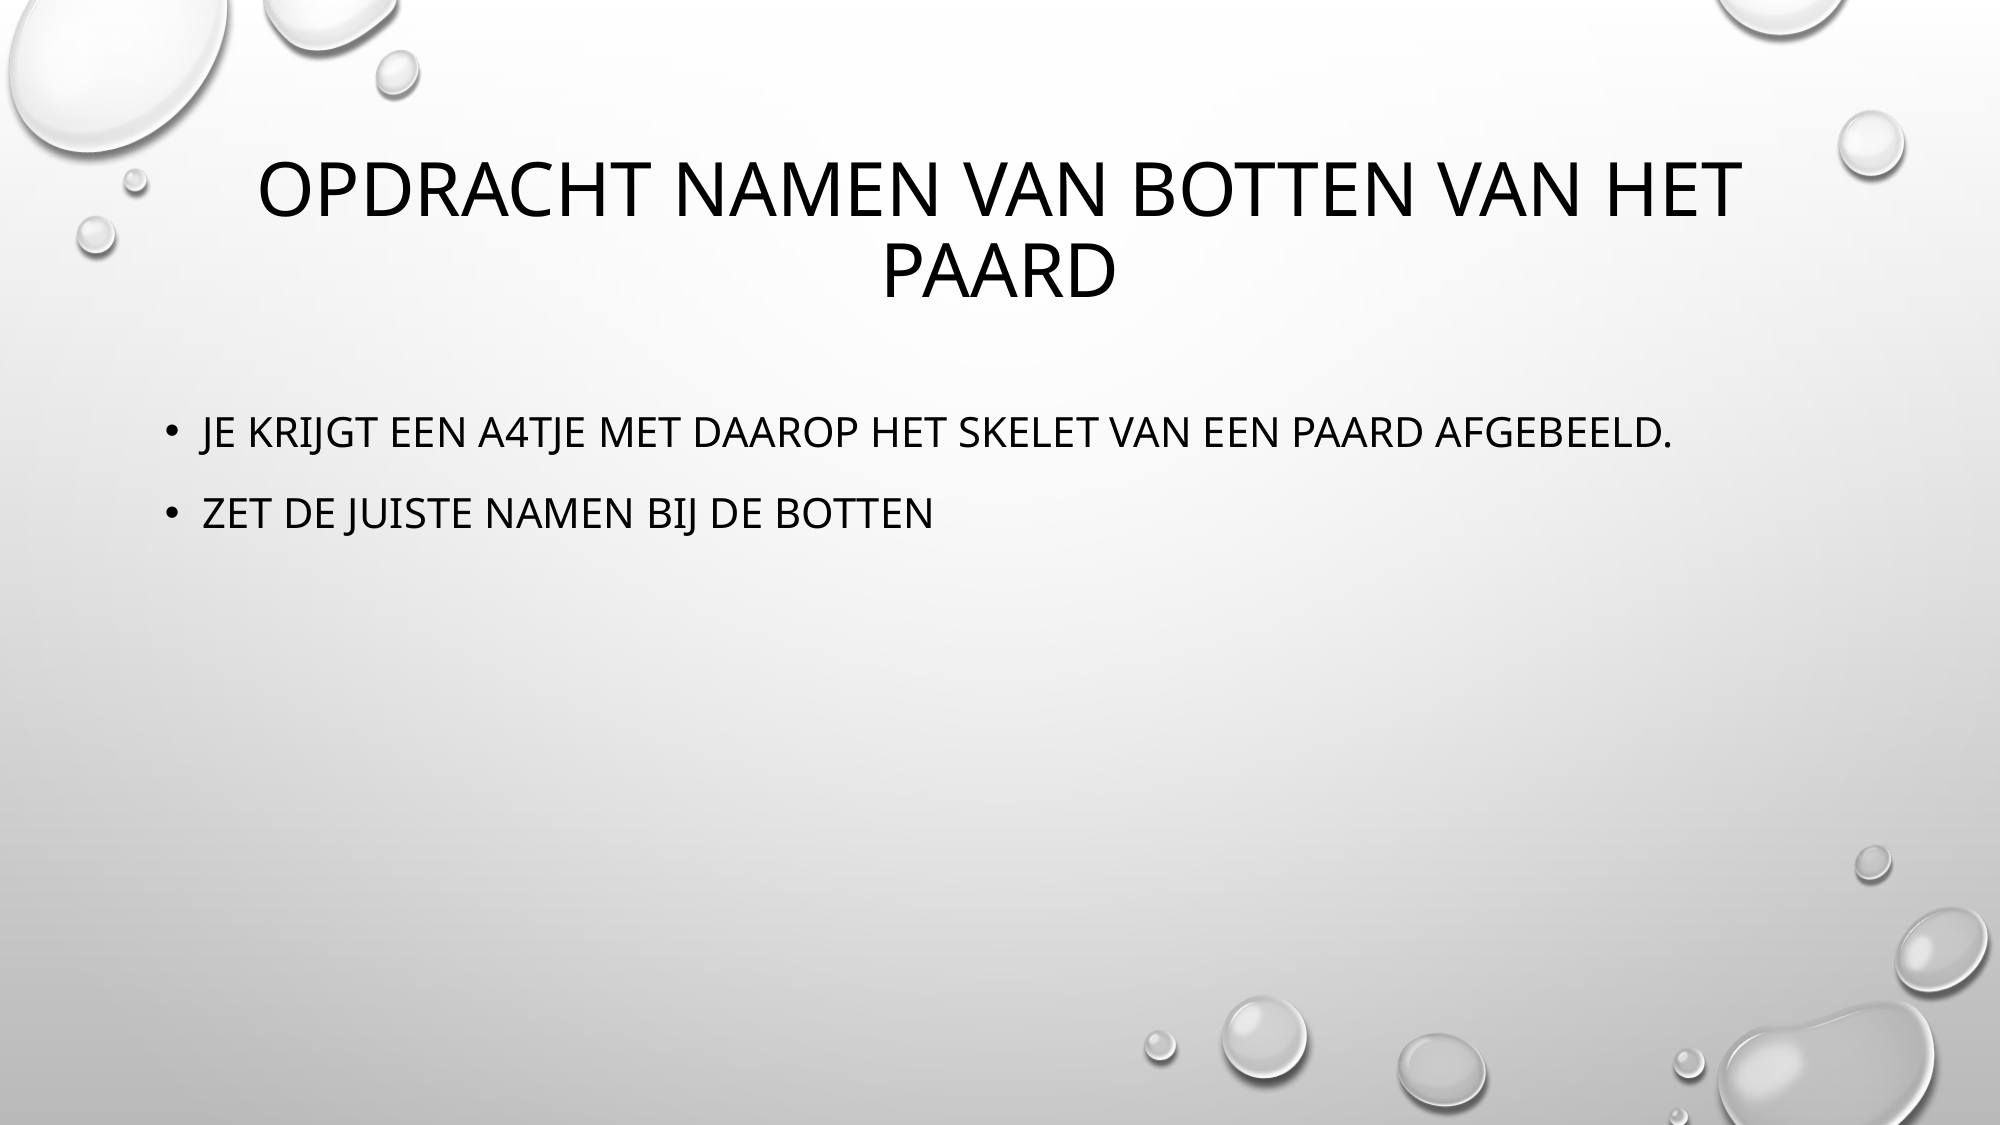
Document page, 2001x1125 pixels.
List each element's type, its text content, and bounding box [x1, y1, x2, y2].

list Je krijgt een a4tje met daarop het skelet van een paard afgebeeld. Zet de juiste namen bij de botten [149, 388, 1850, 950]
title Opdracht namen van botten van het paard [149, 101, 1851, 364]
picture [0, 0, 2000, 1125]
